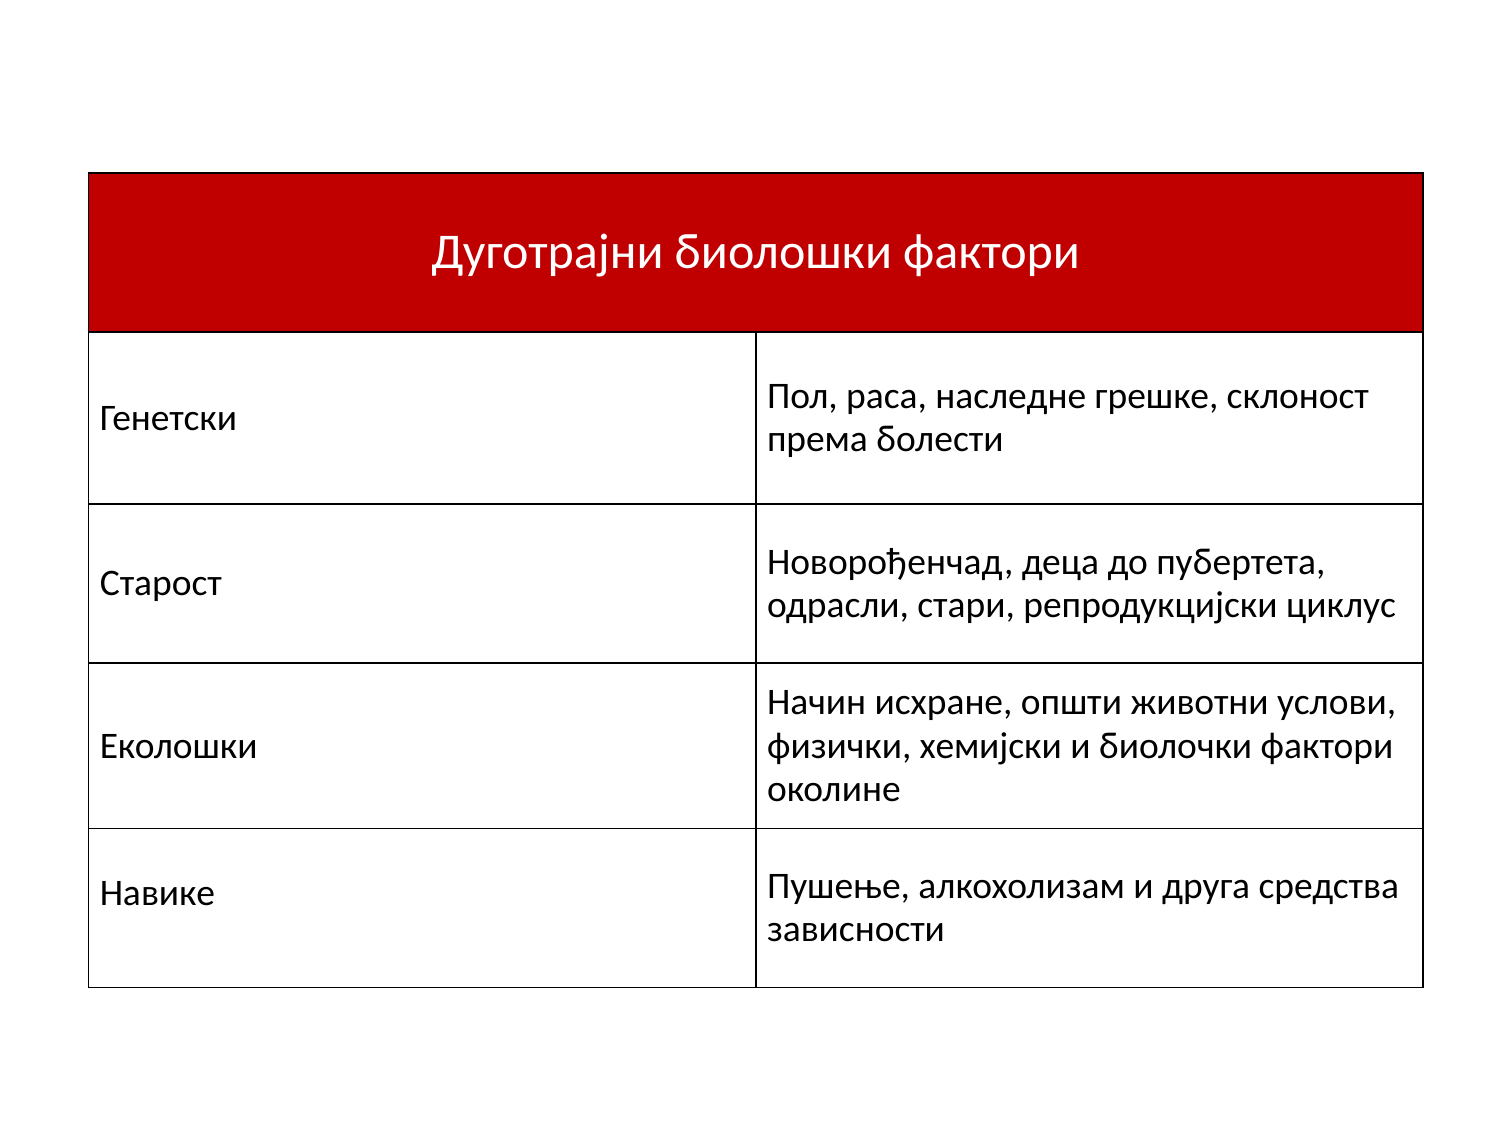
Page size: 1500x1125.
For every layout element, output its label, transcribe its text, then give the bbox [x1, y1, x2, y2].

table_cell Пушење, алкохолизам и друга средства зависности [757, 829, 1422, 987]
table_cell Новорођенчад, деца до пубертета, одрасли, стари, репродукцијски циклус [757, 505, 1422, 662]
table_cell Навике [89, 829, 755, 987]
table_cell Пол, раса, наследне грешке, склоност према болести [757, 333, 1422, 503]
table_cell Старост [89, 505, 755, 662]
table_header Дуготрајни биолошки фактори [89, 174, 1422, 331]
table_cell Еколошки [89, 664, 755, 828]
table_cell Генетски [89, 333, 755, 503]
table_cell Начин исхране, општи животни услови, физички, хемијски и биолочки фактори околине [757, 664, 1422, 828]
